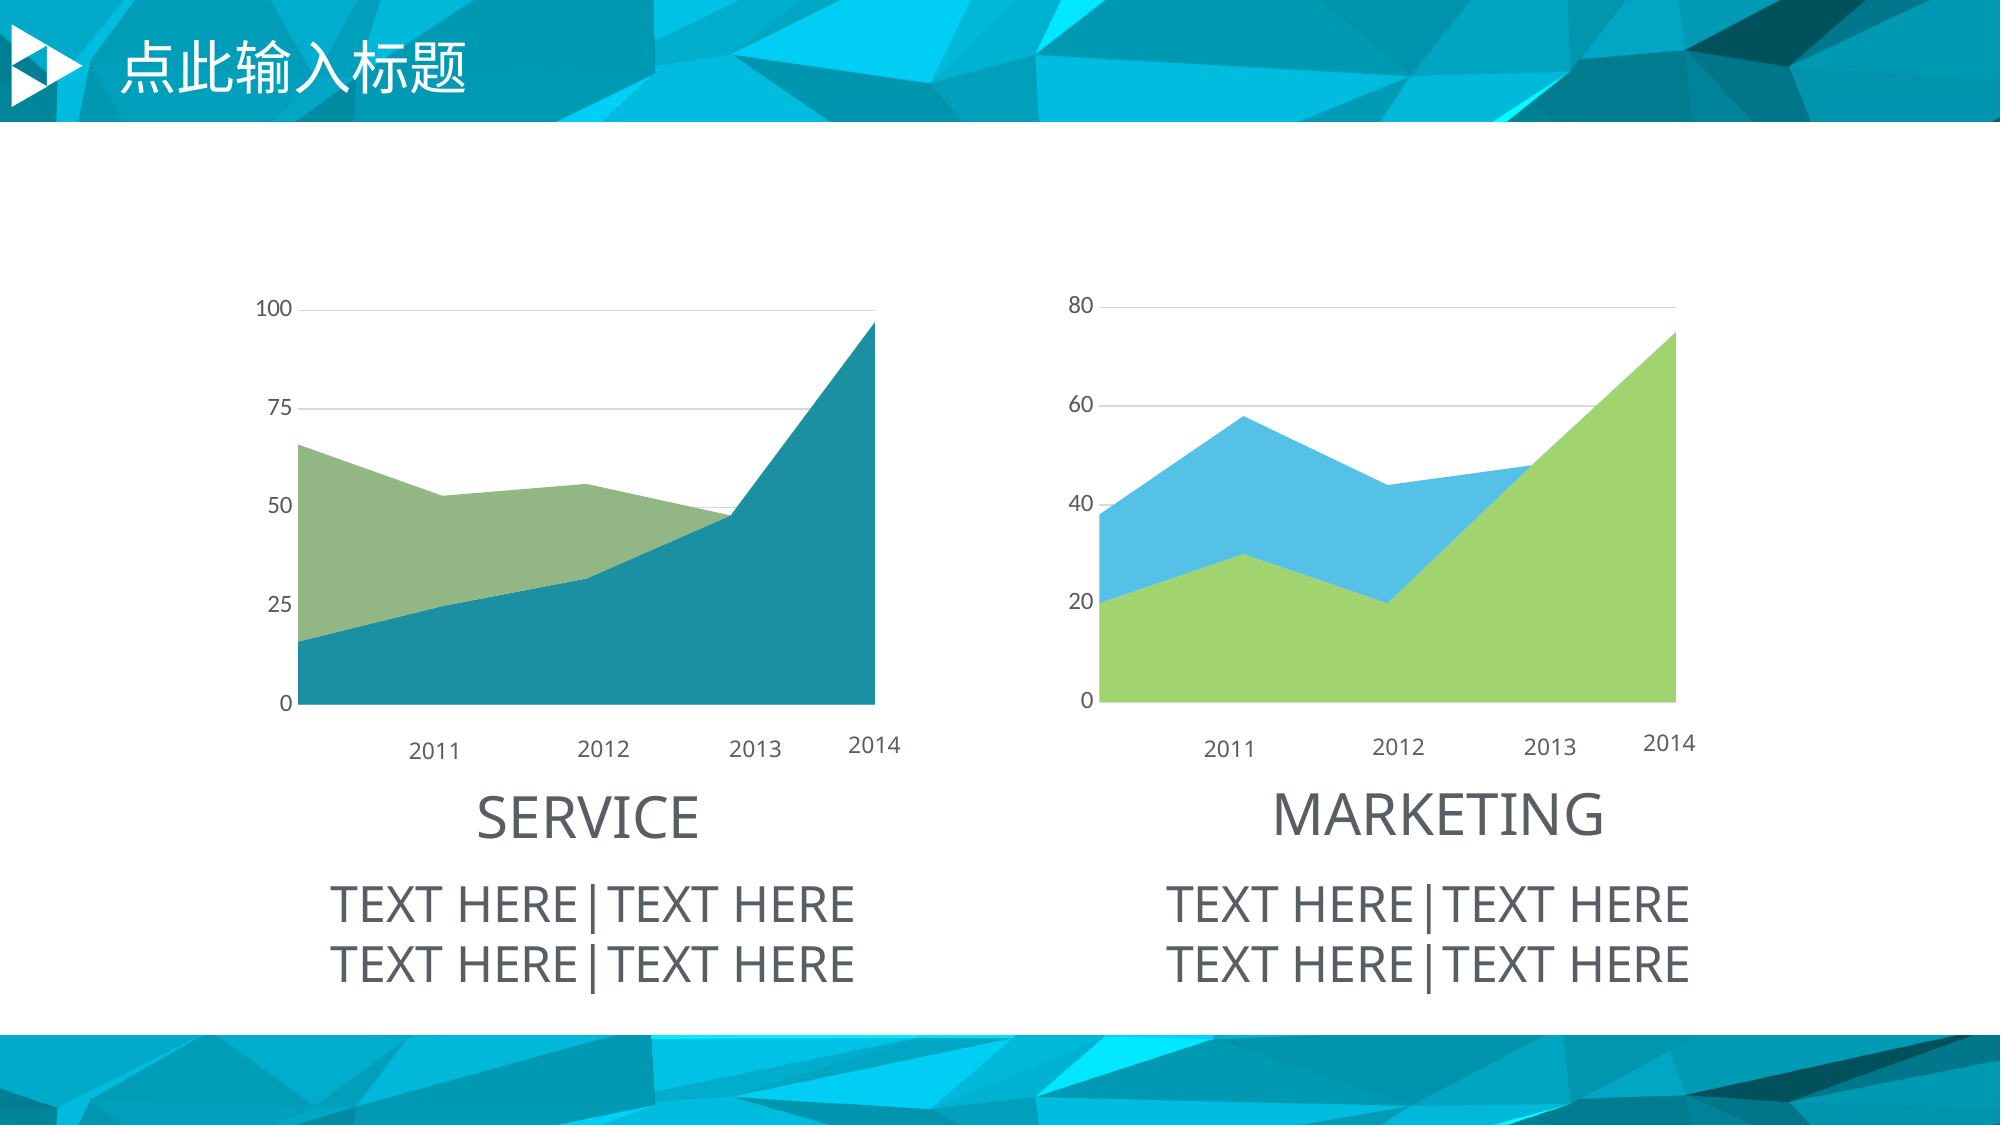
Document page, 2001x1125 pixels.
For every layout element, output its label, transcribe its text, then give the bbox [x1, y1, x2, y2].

text_box 2013 [1509, 727, 1608, 767]
text_box 2013 [714, 730, 813, 770]
text_box 2014 [833, 722, 919, 766]
chart [250, 292, 909, 730]
chart [1051, 289, 1710, 727]
text_box TEXT HERE|TEXT HERE TEXT HERE|TEXT HERE [315, 864, 919, 1000]
text_box TEXT HERE|TEXT HERE TEXT HERE|TEXT HERE [1151, 864, 1754, 1000]
text_box 2011 [1188, 727, 1287, 769]
picture [0, 0, 2000, 122]
text_box 2012 [562, 730, 658, 770]
picture [0, 1035, 2000, 1125]
text_box 点此输入标题 [103, 24, 693, 109]
text_box MARKETING [1257, 769, 1649, 855]
text_box 2014 [1628, 720, 1714, 763]
text_box 2012 [1357, 727, 1453, 767]
text_box 2011 [394, 730, 492, 772]
text_box SERVICE [462, 772, 854, 858]
